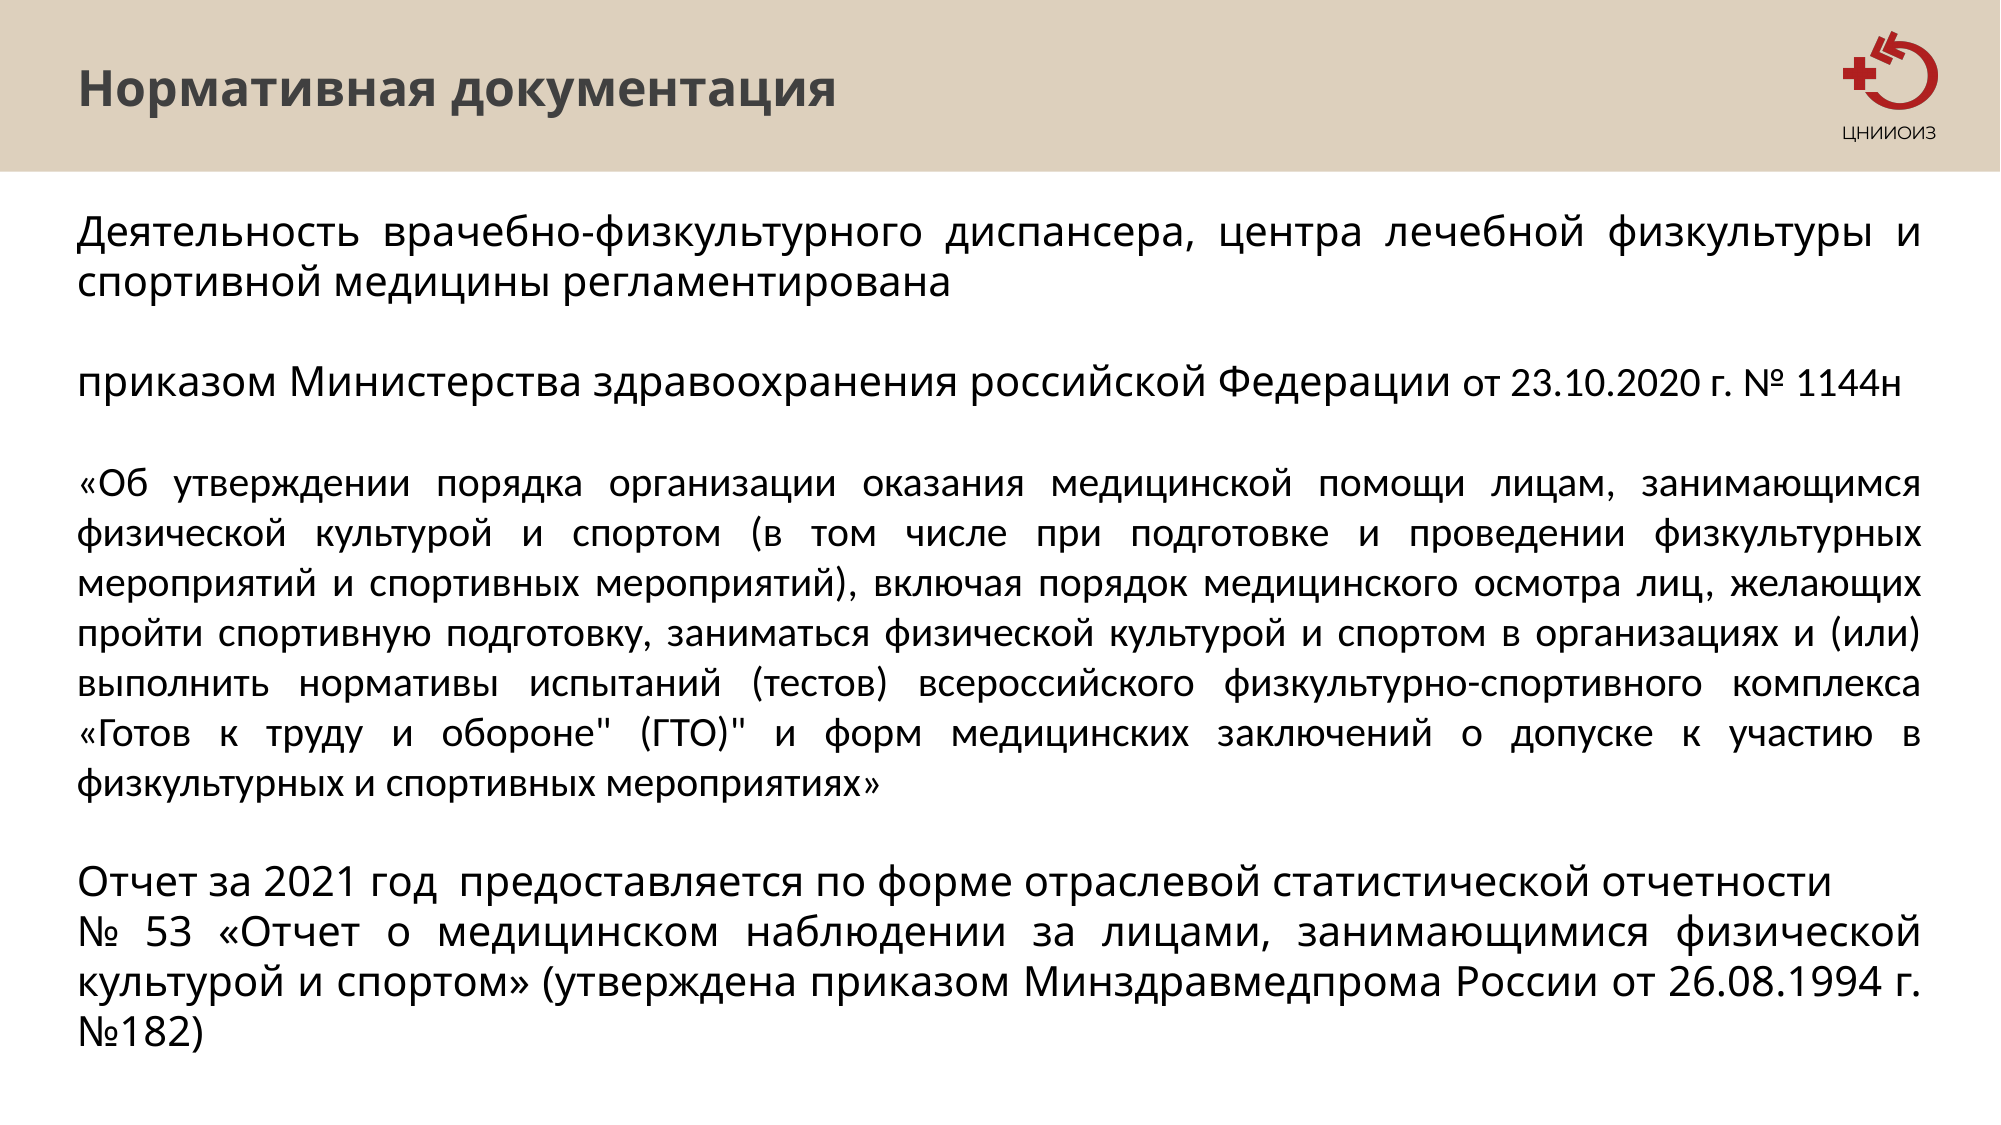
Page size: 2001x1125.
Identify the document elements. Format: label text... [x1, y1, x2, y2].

text_box [0, 0, 2000, 173]
text_box Деятельность врачебно-физкультурного диспансера, центра лечебной физкультуры и спортивной медицины регламентирована приказом Министерства здравоохранения российской Федерации от 23.10.2020 г. № 1144н «Об утверждении порядка организации оказания медицинской помощи лицам, занимающимся физической культурой и спортом (в том числе при подготовке и проведении физкультурных мероприятий и спортивных мероприятий), включая порядок медицинского осмотра лиц, желающих пройти спортивную подготовку, заниматься физической культурой и спортом в организациях и (или) выполнить нормативы испытаний (тестов) всероссийского физкультурно-спортивного комплекса «Готов к труду и обороне" (ГТО)" и форм медицинских заключений о допуске к участию в физкультурных и спортивных мероприятиях» Отчет за 2021 год предоставляется по форме отраслевой статистической отчетности № 53 «Отчет о медицинском наблюдении за лицами, занимающимися физической культурой и спортом» (утверждена приказом Минздравмедпрома России от 26.08.1994 г. №182) [62, 196, 1938, 1062]
picture [1843, 31, 1938, 142]
text_box Нормативная документация [62, 48, 1449, 124]
